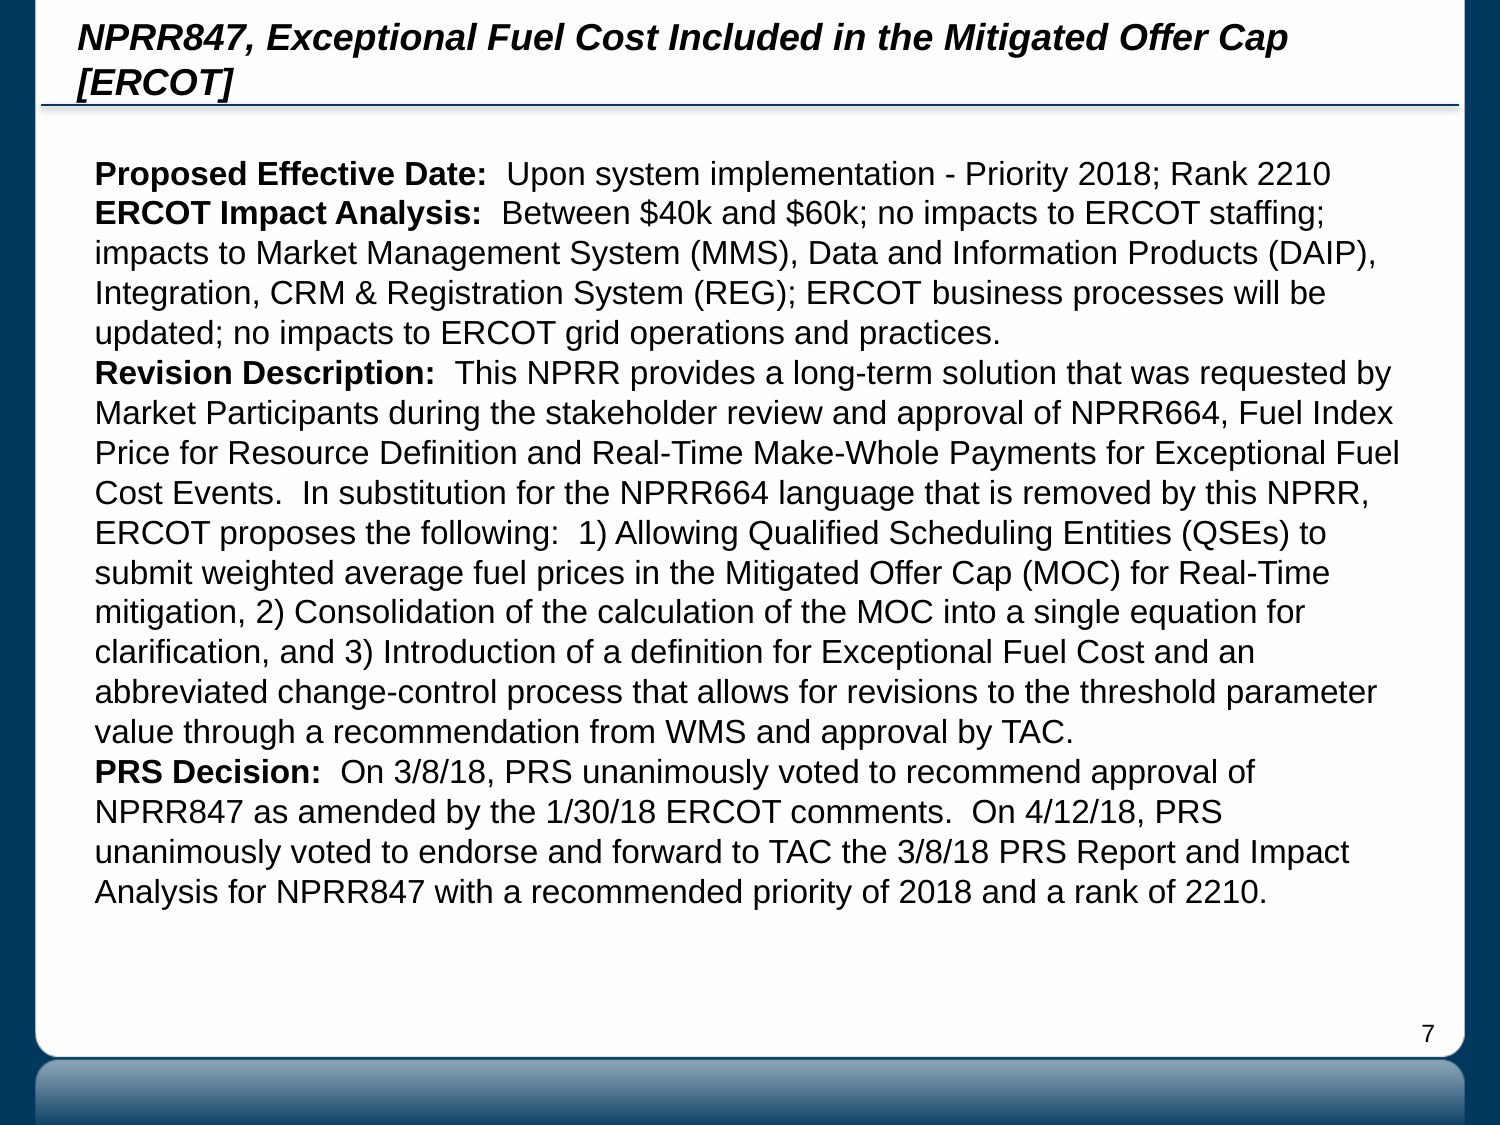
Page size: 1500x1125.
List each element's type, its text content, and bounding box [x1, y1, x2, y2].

text_box Proposed Effective Date: Upon system implementation - Priority 2018; Rank 2210 ERCOT Impact Analysis: Between $40k and $60k; no impacts to ERCOT staffing; impacts to Market Management System (MMS), Data and Information Products (DAIP), Integration, CRM & Registration System (REG); ERCOT business processes will be updated; no impacts to ERCOT grid operations and practices. Revision Description: This NPRR provides a long-term solution that was requested by Market Participants during the stakeholder review and approval of NPRR664, Fuel Index Price for Resource Definition and Real-Time Make-Whole Payments for Exceptional Fuel Cost Events. In substitution for the NPRR664 language that is removed by this NPRR, ERCOT proposes the following: 1) Allowing Qualified Scheduling Entities (QSEs) to submit weighted average fuel prices in the Mitigated Offer Cap (MOC) for Real-Time mitigation, 2) Consolidation of the calculation of the MOC into a single equation for clarification, and 3) Introduction of a definition for Exceptional Fuel Cost and an abbreviated change-control process that allows for revisions to the threshold parameter value through a recommendation from WMS and approval by TAC. PRS Decision: On 3/8/18, PRS unanimously voted to recommend approval of NPRR847 as amended by the 1/30/18 ERCOT comments. On 4/12/18, PRS unanimously voted to endorse and forward to TAC the 3/8/18 PRS Report and Impact Analysis for NPRR847 with a recommended priority of 2018 and a rank of 2210. [79, 144, 1419, 918]
title NPRR847, Exceptional Fuel Cost Included in the Mitigated Offer Cap [ERCOT] [62, 20, 1450, 97]
picture [35, 0, 1465, 1125]
